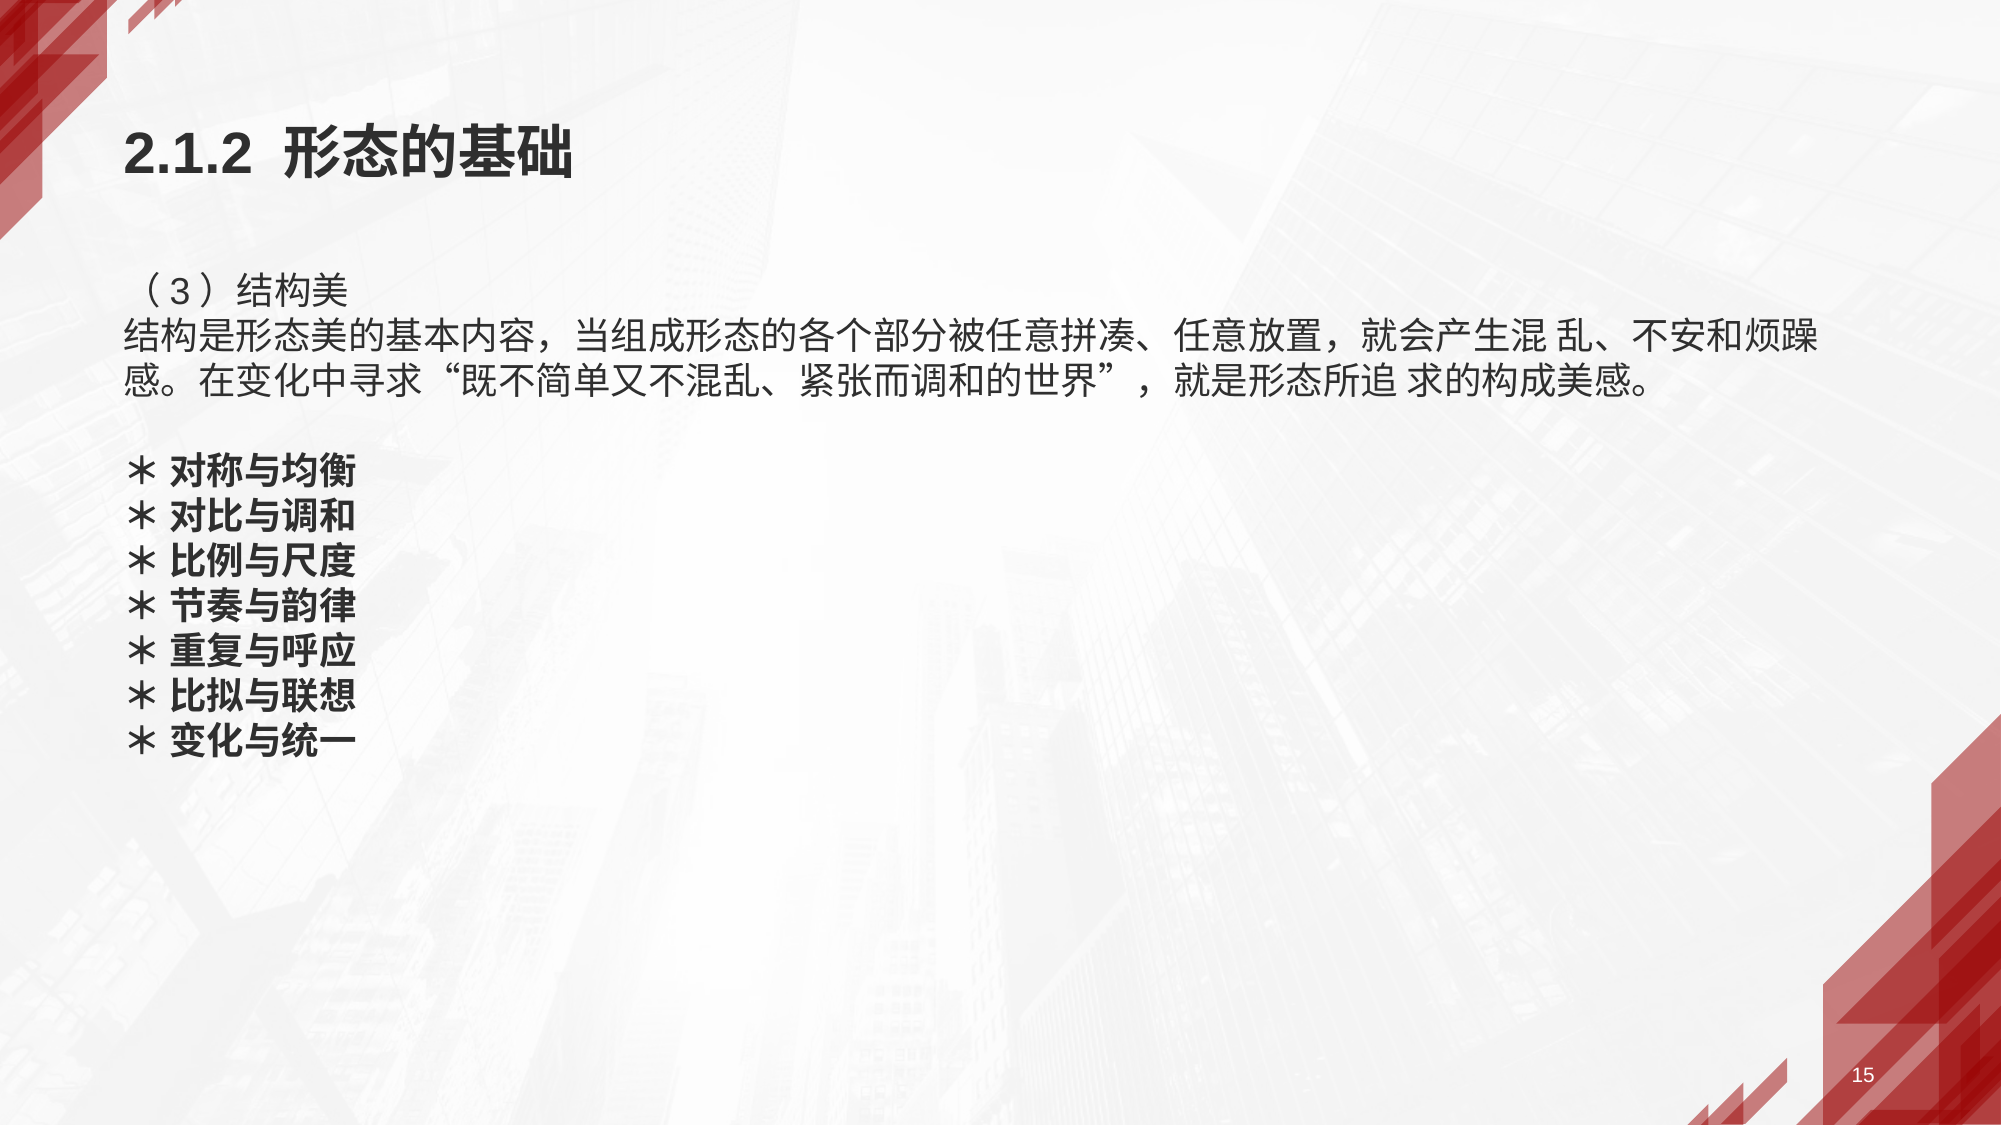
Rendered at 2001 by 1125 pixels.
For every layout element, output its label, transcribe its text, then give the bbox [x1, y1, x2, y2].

text_box （3）结构美 结构是形态美的基本内容，当组成形态的各个部分被任意拼凑、任意放置，就会产生混 乱、不安和烦躁感。在变化中寻求“既不简单又不混乱、紧张而调和的世界”，就是形态所追 求的构成美感。 ＊ 对称与均衡 ＊ 对比与调和 ＊ 比例与尺度 ＊ 节奏与韵律 ＊ 重复与呼应 ＊ 比拟与联想 ＊ 变化与统一 [108, 259, 1867, 770]
text_box 2.1.2 形态的基础 [108, 105, 1890, 194]
slide_number 15 [1452, 1056, 1890, 1092]
